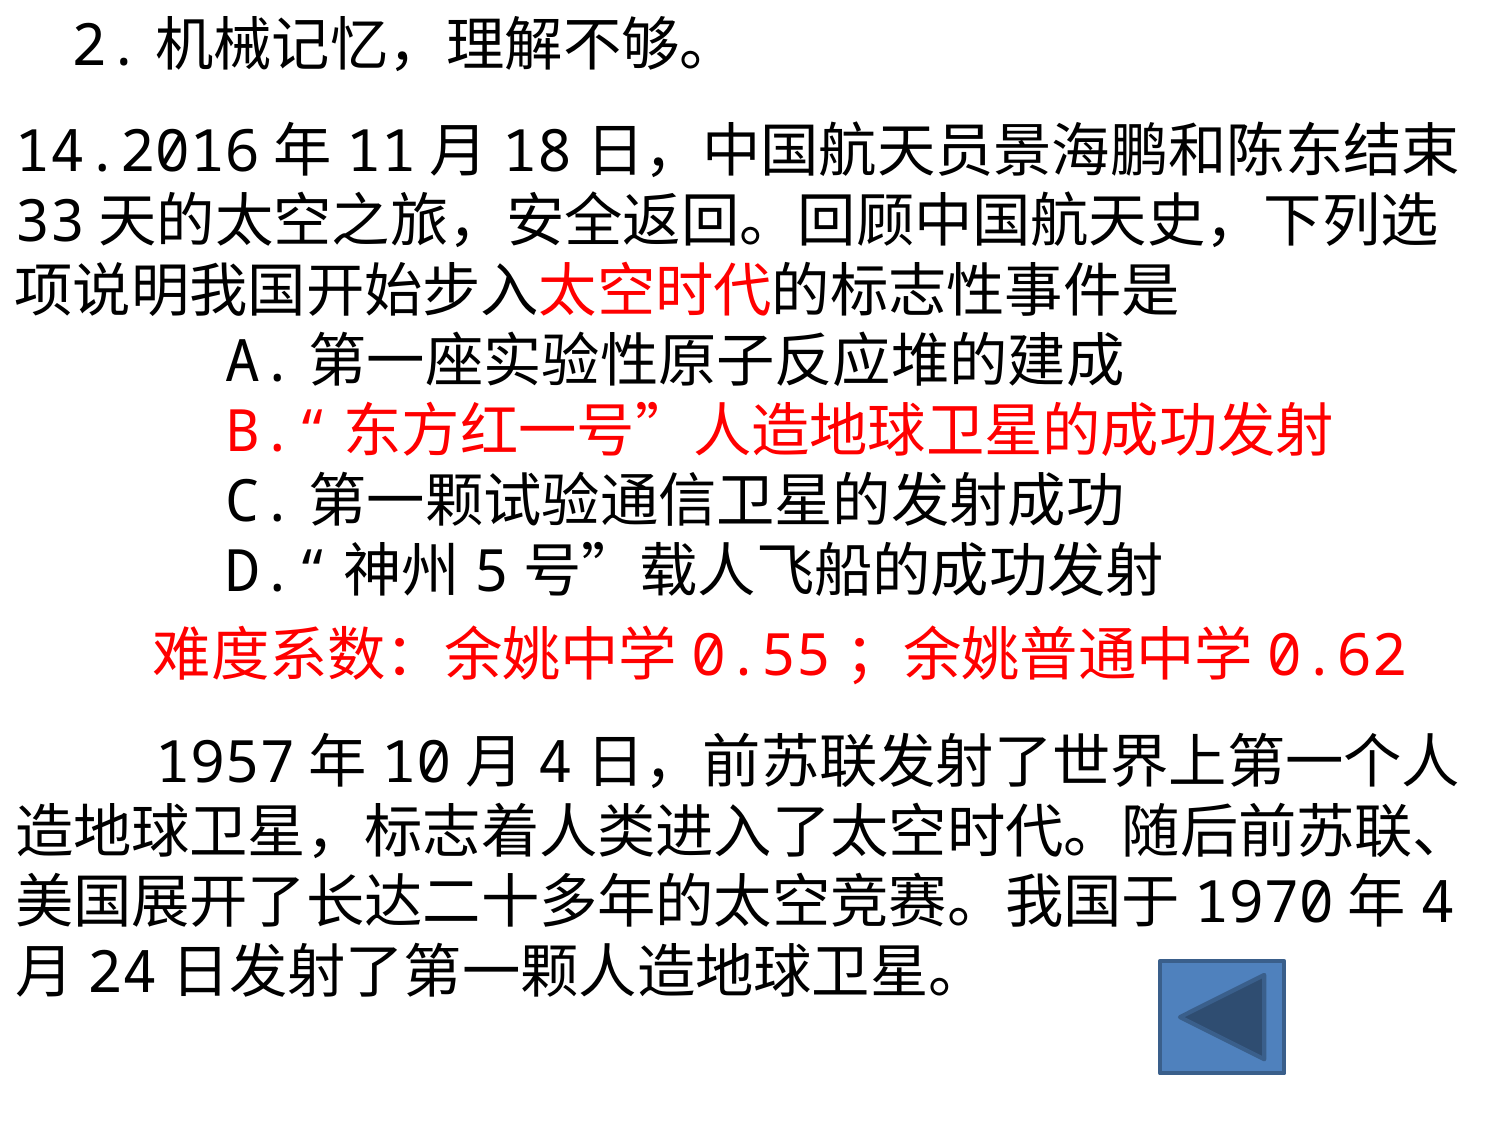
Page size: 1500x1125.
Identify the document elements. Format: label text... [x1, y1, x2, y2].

text_box 1957年10月4日，前苏联发射了世界上第一个人造地球卫星，标志着人类进入了太空时代。随后前苏联、美国展开了长达二十多年的太空竞赛。我国于1970年4月24日发射了第一颗人造地球卫星。 [0, 716, 1500, 1012]
text_box 14.2016年11月18日，中国航天员景海鹏和陈东结束33天的太空之旅，安全返回。回顾中国航天史，下列选项说明我国开始步入太空时代的标志性事件是 A.第一座实验性原子反应堆的建成 B.“东方红一号”人造地球卫星的成功发射 C.第一颗试验通信卫星的发射成功 D.“神州5号”载人飞船的成功发射 [0, 105, 1500, 611]
text_box [1158, 959, 1286, 1075]
text_box 2.机械记忆，理解不够。 [12, 0, 710, 85]
text_box 难度系数：余姚中学0.55；余姚普通中学0.62 [138, 609, 1422, 695]
